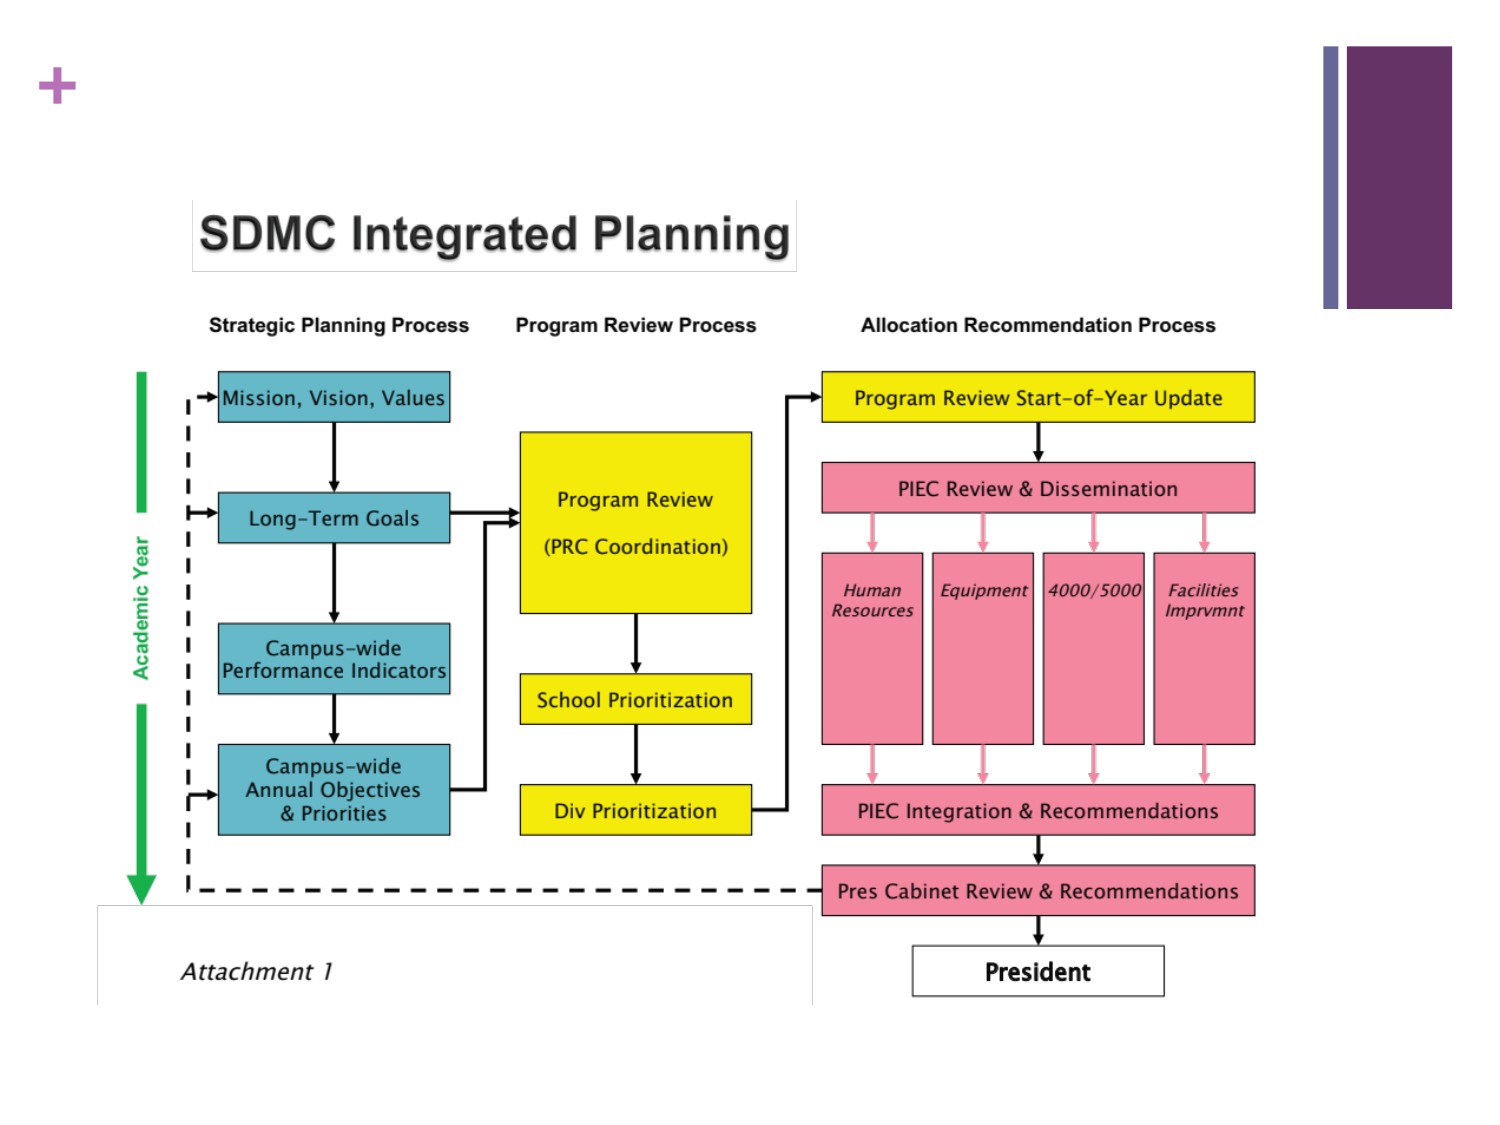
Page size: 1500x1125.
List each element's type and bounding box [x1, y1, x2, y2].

list [78, 199, 1322, 1006]
